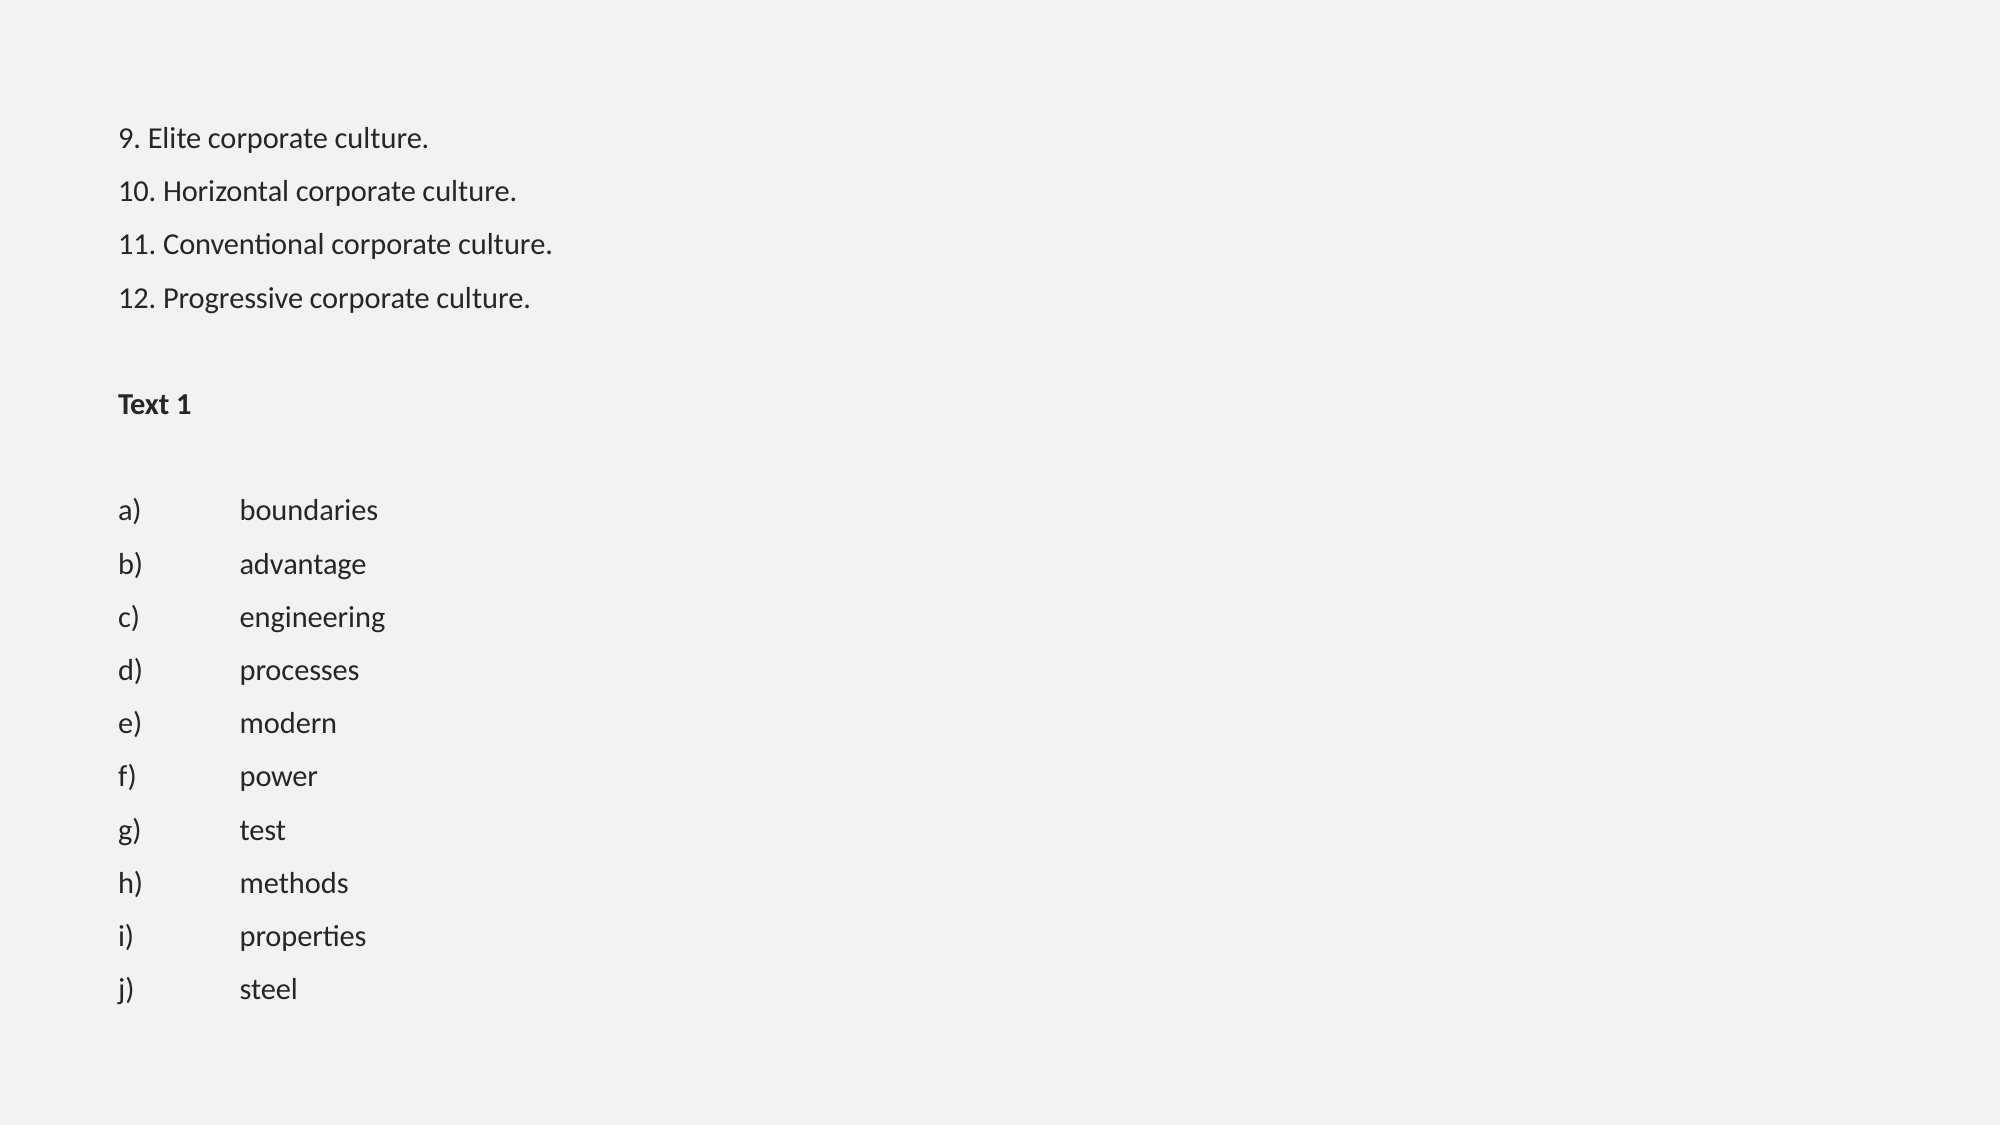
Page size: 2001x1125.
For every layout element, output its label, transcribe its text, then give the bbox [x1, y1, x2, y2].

list 9. Elite corporate culture. 10. Horizontal corporate culture. 11. Conventional corporate culture. 12. Progressive corporate culture. Text 1 a) boundaries b) advantage c) engineering d) processes e) modern f) power g) test h) methods i) properties j) steel [0, 0, 2000, 1125]
